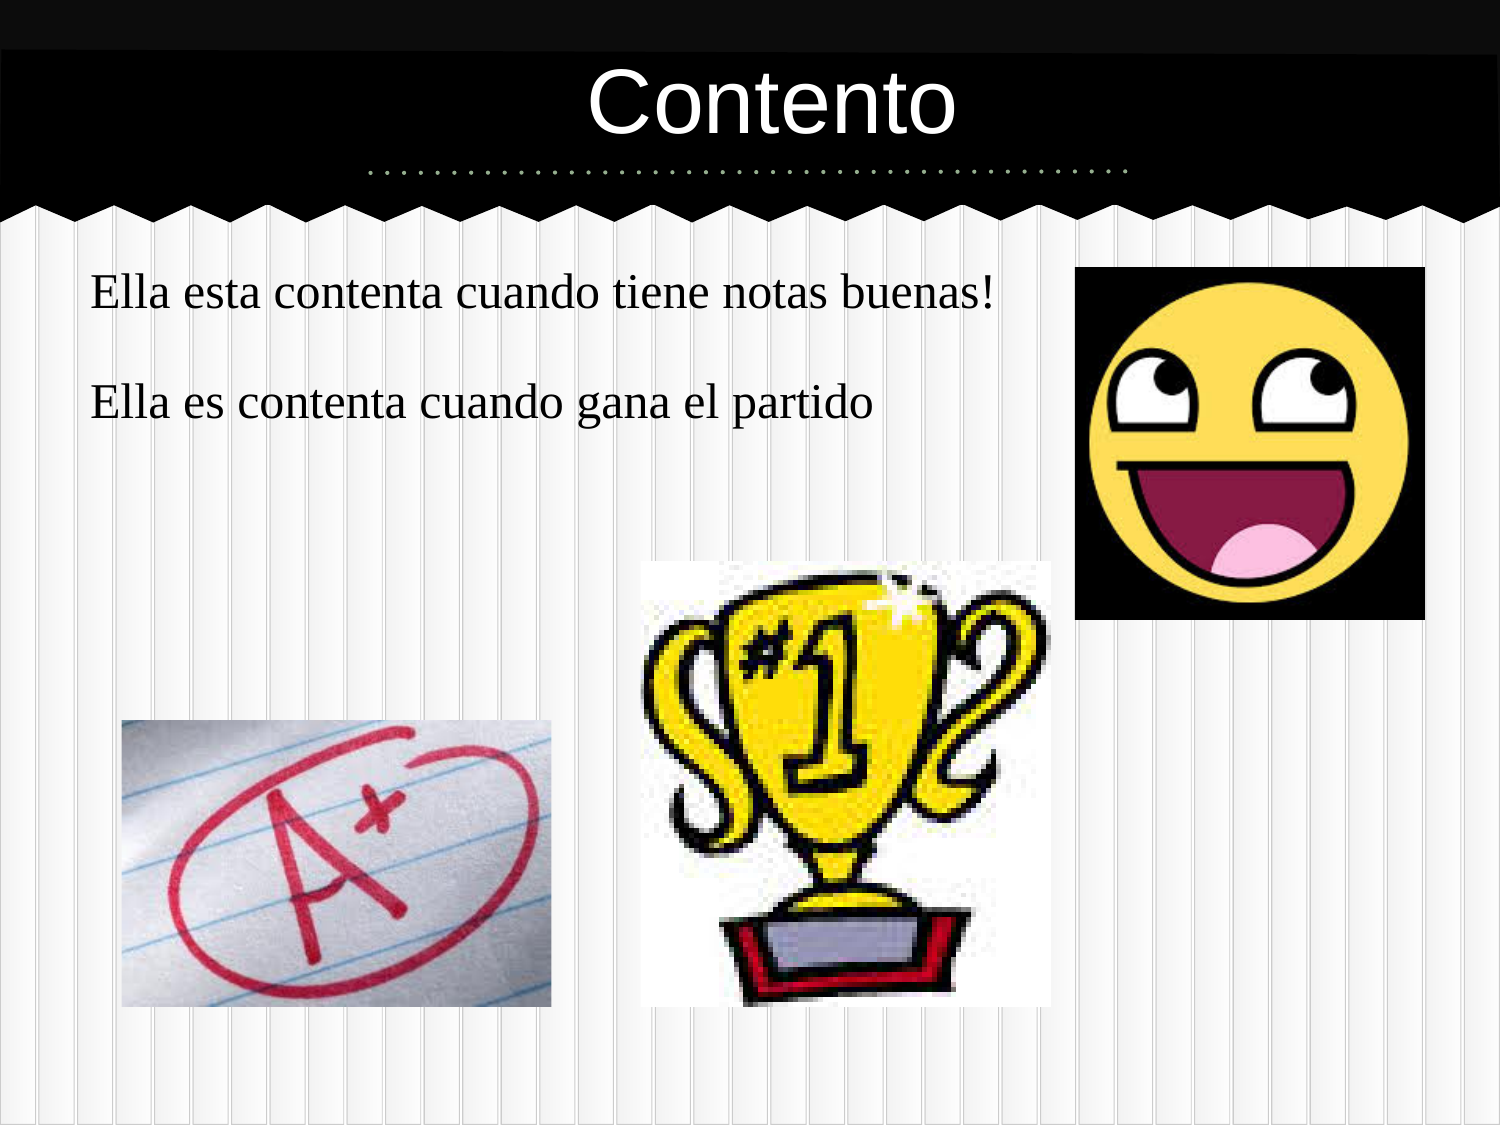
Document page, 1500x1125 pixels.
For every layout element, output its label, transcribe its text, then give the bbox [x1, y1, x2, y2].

text_box [640, 561, 1051, 1007]
title Contento [75, 2, 1425, 191]
text_box [121, 720, 552, 1007]
text_box [1074, 267, 1425, 620]
list Ella esta contenta cuando tiene notas buenas! Ella es contenta cuando gana el partido [75, 243, 1425, 1038]
